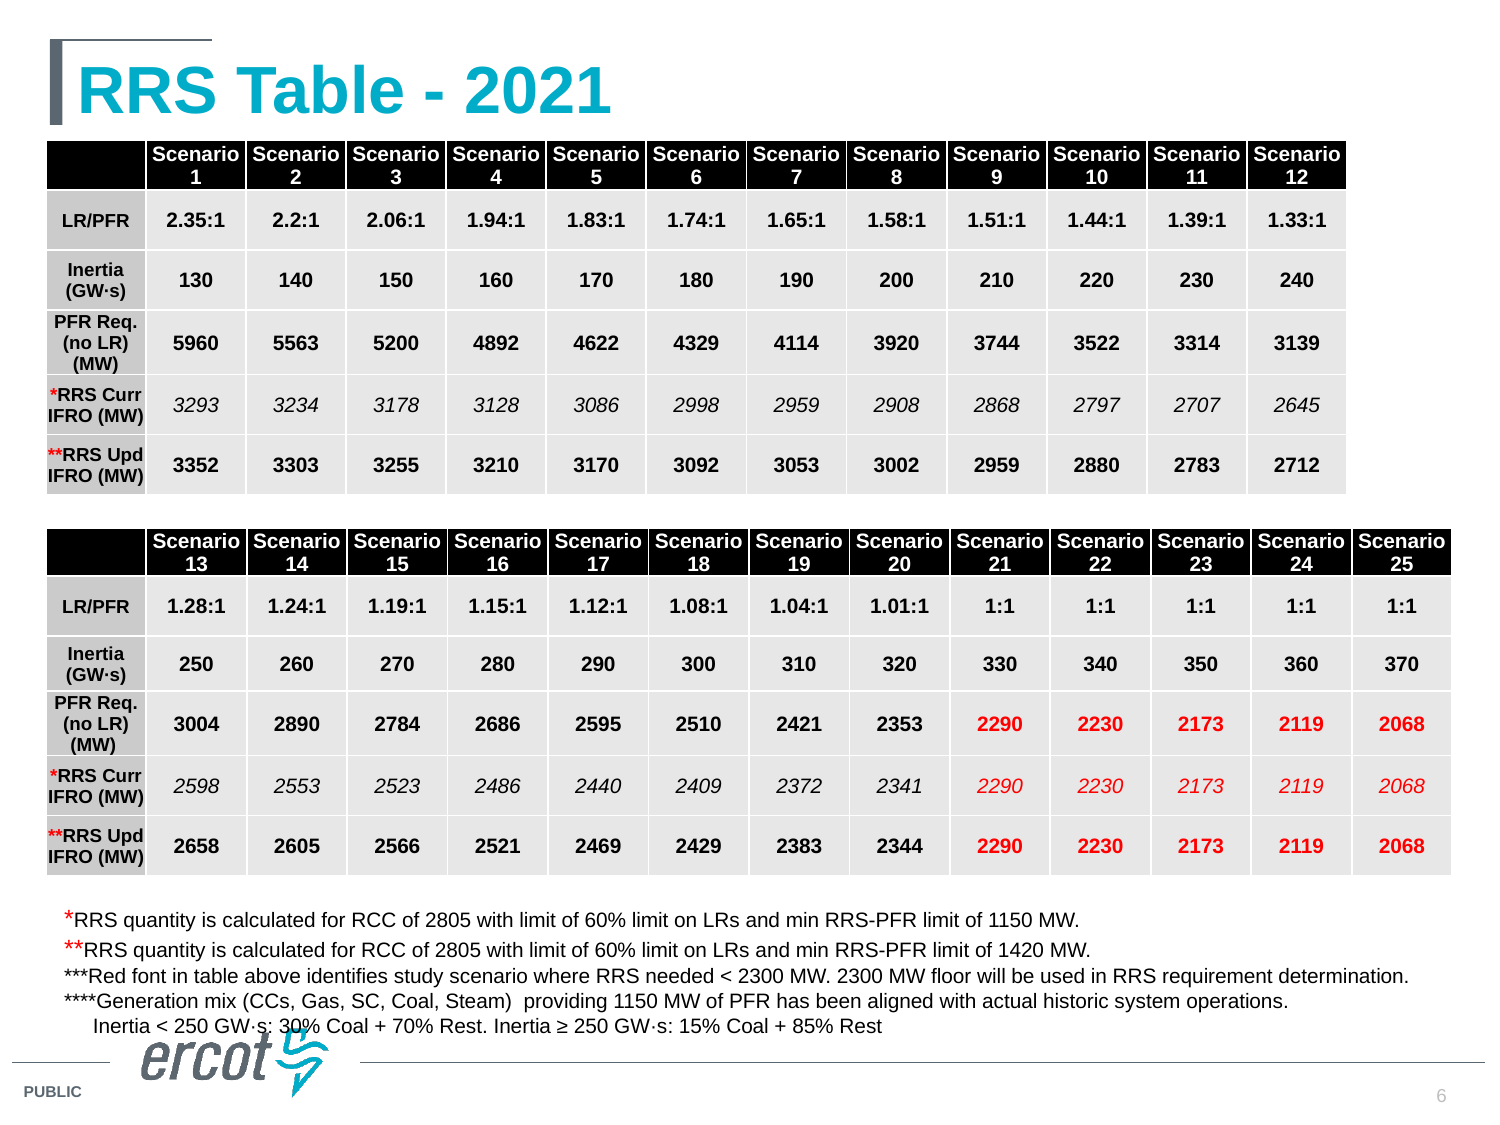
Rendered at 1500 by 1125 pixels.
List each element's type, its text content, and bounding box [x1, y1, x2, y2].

table_cell 3210 [447, 435, 545, 494]
table_header Scenario 21 [951, 529, 1049, 575]
text_box *RRS quantity is calculated for RCC of 2805 with limit of 60% limit on LRs and min RRS-PFR limit of 1150 MW. **RRS quantity is calculated for RCC of 2805 with limit of 60% limit on LRs and min RRS-PFR limit of 1420 MW. ***Red font in table above identifies study scenario where RRS needed < 2300 MW. 2300 MW floor will be used in RRS requirement determination. ****Generation mix (CCs, Gas, SC, Coal, Steam) providing 1150 MW of PFR has been aligned with actual historic system operations. Inertia < 250 GW·s: 30% Coal + 70% Rest. Inertia ≥ 250 GW·s: 15% Coal + 85% Rest [49, 895, 1449, 1045]
table_cell 2959 [948, 435, 1046, 494]
table_cell 1:1 [1152, 577, 1250, 635]
table_cell 220 [1048, 251, 1146, 309]
table_cell 3092 [647, 435, 746, 494]
table_cell 2290 [951, 816, 1049, 875]
table_cell 2173 [1152, 816, 1250, 875]
table_header Scenario 14 [248, 529, 346, 575]
table_cell 3170 [547, 435, 645, 494]
table_cell 200 [847, 251, 946, 309]
table_header Scenario 13 [147, 529, 246, 575]
table_header Scenario 6 [647, 141, 746, 189]
table_header Scenario 1 [147, 141, 245, 189]
table_cell 1.01:1 [850, 577, 949, 635]
table_cell 370 [1353, 637, 1451, 690]
table_cell LR/PFR [47, 577, 145, 635]
table_cell 1:1 [1051, 577, 1150, 635]
table_cell 2783 [1148, 435, 1246, 494]
table_header Scenario 25 [1353, 529, 1451, 575]
table_cell 1.39:1 [1148, 191, 1246, 249]
table_cell 1.12:1 [549, 577, 648, 635]
table_cell 3004 [147, 692, 246, 755]
table_cell 3352 [147, 435, 245, 494]
table_header Scenario 7 [747, 141, 846, 189]
table_header Scenario 5 [547, 141, 645, 189]
table_cell **RRS Upd IFRO (MW) [47, 816, 145, 875]
table_cell 1.33:1 [1248, 191, 1346, 249]
table_cell 3744 [948, 311, 1046, 374]
table_cell 270 [348, 637, 447, 690]
table_cell 3139 [1248, 311, 1346, 374]
table_cell 360 [1252, 637, 1351, 690]
table_cell 2068 [1353, 692, 1451, 755]
table_cell 2409 [649, 756, 748, 815]
table_header Scenario 23 [1152, 529, 1250, 575]
table_cell 230 [1148, 251, 1246, 309]
table_cell 5960 [147, 311, 245, 374]
table_cell 170 [547, 251, 645, 309]
table_cell 4892 [447, 311, 545, 374]
table_cell *RRS Curr IFRO (MW) [47, 375, 145, 434]
table_cell 3053 [747, 435, 846, 494]
table_cell 2566 [348, 816, 447, 875]
table_cell 2.2:1 [247, 191, 345, 249]
table_cell 240 [1248, 251, 1346, 309]
table_cell 3255 [347, 435, 445, 494]
table_cell 2645 [1248, 375, 1346, 434]
table_cell 4622 [547, 311, 645, 374]
table_cell 3234 [247, 375, 345, 434]
table_cell 1.19:1 [348, 577, 447, 635]
table_cell 2119 [1252, 756, 1351, 815]
table_cell 1.74:1 [647, 191, 746, 249]
table_header Scenario 11 [1148, 141, 1246, 189]
table_cell 2290 [951, 692, 1049, 755]
table_cell 1.65:1 [747, 191, 846, 249]
table_cell 130 [147, 251, 245, 309]
table_cell 2173 [1152, 692, 1250, 755]
table_header Scenario 12 [1248, 141, 1346, 189]
table_header Scenario 16 [448, 529, 547, 575]
table_cell Inertia (GW∙s) [47, 251, 145, 309]
table_header Scenario 17 [549, 529, 648, 575]
table_header [47, 141, 145, 189]
table_cell 340 [1051, 637, 1150, 690]
picture [137, 1045, 332, 1100]
table_cell 2344 [850, 816, 949, 875]
table_header Scenario 8 [847, 141, 946, 189]
table_cell 2598 [147, 756, 246, 815]
table_cell 2523 [348, 756, 447, 815]
table_cell 3086 [547, 375, 645, 434]
table_cell 2686 [448, 692, 547, 755]
table_cell 280 [448, 637, 547, 690]
table_cell 5563 [247, 311, 345, 374]
table_cell PFR Req. (no LR) (MW) [47, 311, 145, 374]
table_cell 2908 [847, 375, 946, 434]
table_cell 1.28:1 [147, 577, 246, 635]
table_cell 1.44:1 [1048, 191, 1146, 249]
table_cell 2372 [750, 756, 849, 815]
table_cell 1.08:1 [649, 577, 748, 635]
table_cell 1:1 [1353, 577, 1451, 635]
table_header Scenario 9 [948, 141, 1046, 189]
table_cell 2440 [549, 756, 648, 815]
table_cell 2712 [1248, 435, 1346, 494]
table_cell 2230 [1051, 692, 1150, 755]
table_cell 2119 [1252, 692, 1351, 755]
table_cell LR/PFR [47, 191, 145, 249]
table_cell 2383 [750, 816, 849, 875]
table_header Scenario 19 [750, 529, 849, 575]
table_cell 350 [1152, 637, 1250, 690]
table_header Scenario 18 [649, 529, 748, 575]
table_cell 290 [549, 637, 648, 690]
table_cell 1.83:1 [547, 191, 645, 249]
table_cell 1.58:1 [847, 191, 946, 249]
table_cell 2959 [747, 375, 846, 434]
table_header Scenario 20 [850, 529, 949, 575]
table_cell 1:1 [1252, 577, 1351, 635]
table_cell 3002 [847, 435, 946, 494]
table_cell 3314 [1148, 311, 1246, 374]
table_cell 2521 [448, 816, 547, 875]
table_cell 2595 [549, 692, 648, 755]
title RRS Table - 2021 [62, 39, 1450, 125]
table_cell 260 [248, 637, 346, 690]
table_cell 1.04:1 [750, 577, 849, 635]
table_cell 2880 [1048, 435, 1146, 494]
table_cell 2068 [1353, 756, 1451, 815]
table_cell 2429 [649, 816, 748, 875]
table_cell 2486 [448, 756, 547, 815]
table_cell 150 [347, 251, 445, 309]
table_cell 160 [447, 251, 545, 309]
table_cell 1.51:1 [948, 191, 1046, 249]
table_cell 2230 [1051, 756, 1150, 815]
table_cell 2.06:1 [347, 191, 445, 249]
table_header Scenario 3 [347, 141, 445, 189]
table_header Scenario 22 [1051, 529, 1150, 575]
table_cell 2230 [1051, 816, 1150, 875]
table_cell 3920 [847, 311, 946, 374]
table_cell 300 [649, 637, 748, 690]
table_header Scenario 24 [1252, 529, 1351, 575]
table_cell 4329 [647, 311, 746, 374]
table_cell 140 [247, 251, 345, 309]
table_cell 3128 [447, 375, 545, 434]
table_cell 180 [647, 251, 746, 309]
table_cell 2605 [248, 816, 346, 875]
table_cell 1.15:1 [448, 577, 547, 635]
table_cell 3178 [347, 375, 445, 434]
table_header Scenario 15 [348, 529, 447, 575]
table_cell 2510 [649, 692, 748, 755]
table_cell 2707 [1148, 375, 1246, 434]
table_cell 1.94:1 [447, 191, 545, 249]
table_cell 2797 [1048, 375, 1146, 434]
table_cell 2998 [647, 375, 746, 434]
table_cell 250 [147, 637, 246, 690]
table_cell 2658 [147, 816, 246, 875]
table_cell 2119 [1252, 816, 1351, 875]
table_cell 1.24:1 [248, 577, 346, 635]
table_cell 2.35:1 [147, 191, 245, 249]
table_header Scenario 10 [1048, 141, 1146, 189]
table_cell 2290 [951, 756, 1049, 815]
table_cell 3522 [1048, 311, 1146, 374]
table_cell 5200 [347, 311, 445, 374]
table_cell 330 [951, 637, 1049, 690]
table_cell 210 [948, 251, 1046, 309]
table_cell 2469 [549, 816, 648, 875]
table_header Scenario 4 [447, 141, 545, 189]
table_cell 310 [750, 637, 849, 690]
table_cell 2421 [750, 692, 849, 755]
table_cell 2341 [850, 756, 949, 815]
table_cell 2068 [1353, 816, 1451, 875]
table_cell 190 [747, 251, 846, 309]
table_cell 3303 [247, 435, 345, 494]
table_cell PFR Req. (no LR) (MW) [47, 692, 145, 755]
table_cell 2868 [948, 375, 1046, 434]
table_header [47, 529, 145, 575]
table_cell **RRS Upd IFRO (MW) [47, 435, 145, 494]
table_cell 2784 [348, 692, 447, 755]
table_cell 2353 [850, 692, 949, 755]
table_cell Inertia (GW∙s) [47, 637, 145, 690]
table_cell 3293 [147, 375, 245, 434]
table_cell 2890 [248, 692, 346, 755]
table_cell 1:1 [951, 577, 1049, 635]
table_cell *RRS Curr IFRO (MW) [47, 756, 145, 815]
table_cell 320 [850, 637, 949, 690]
table_cell 4114 [747, 311, 846, 374]
table_cell 2553 [248, 756, 346, 815]
table_header Scenario 2 [247, 141, 345, 189]
table_cell 2173 [1152, 756, 1250, 815]
